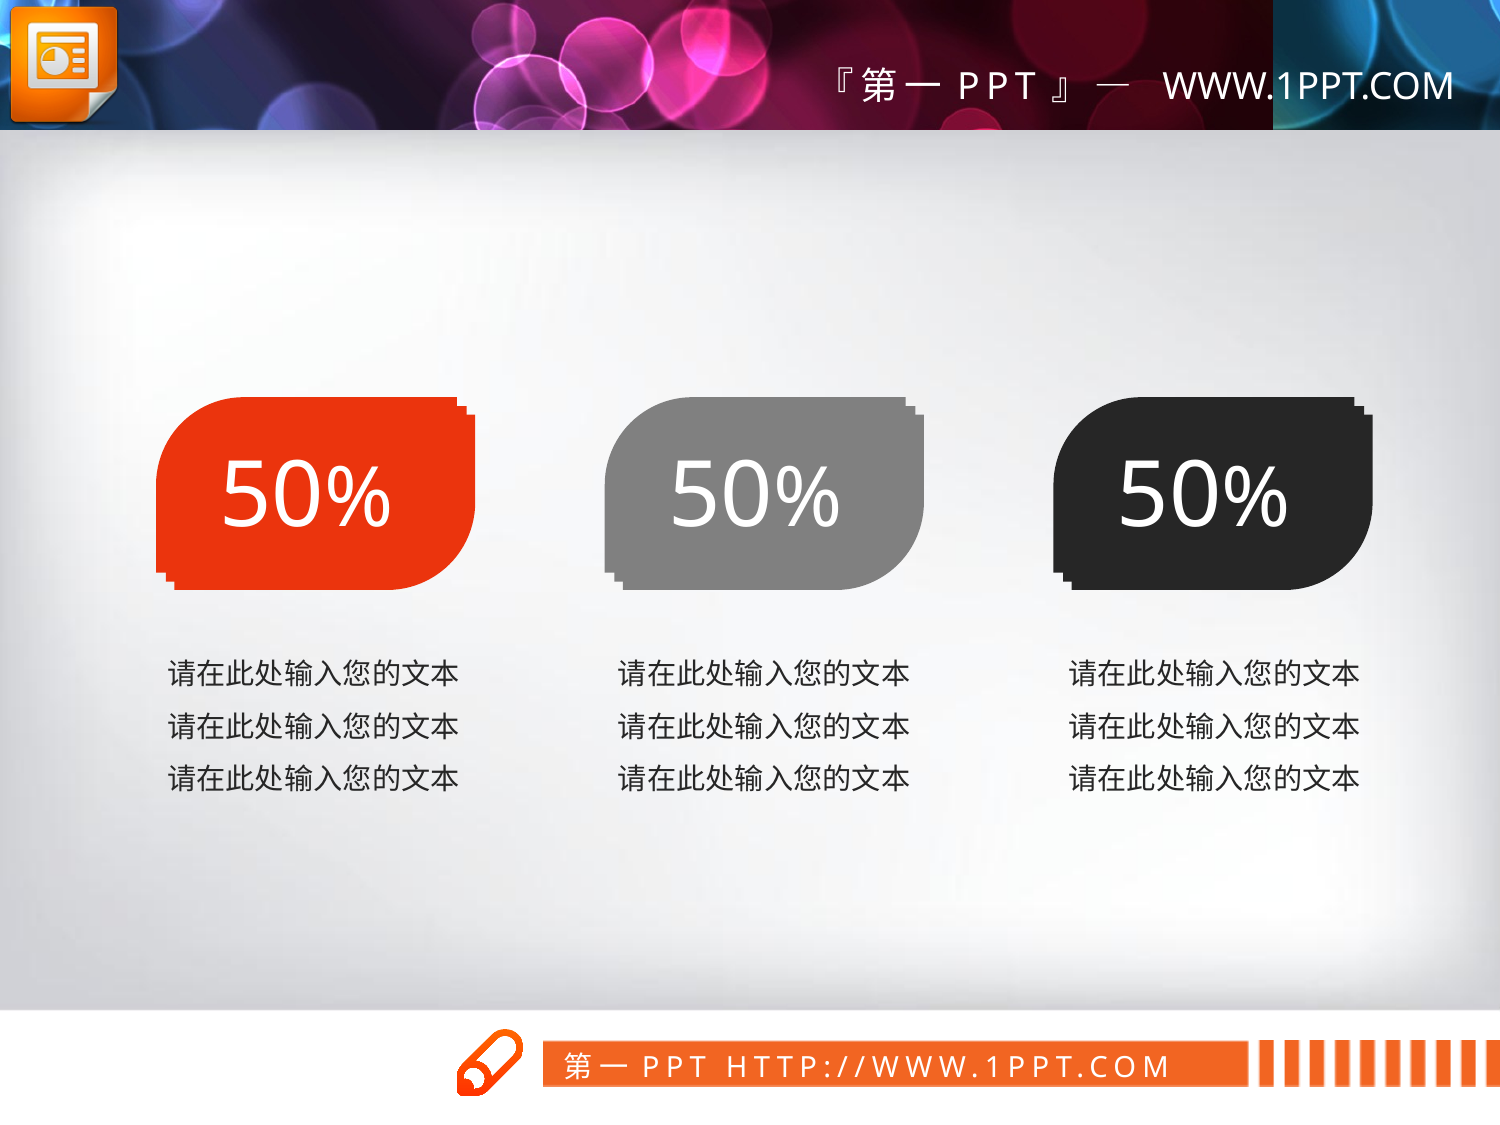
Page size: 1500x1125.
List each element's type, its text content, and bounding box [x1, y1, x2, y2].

picture [543, 1040, 1500, 1087]
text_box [604, 396, 925, 591]
text_box 请在此处输入您的文本 请在此处输入您的文本 请在此处输入您的文本 [100, 630, 527, 803]
text_box 请在此处输入您的文本 请在此处输入您的文本 请在此处输入您的文本 [1001, 630, 1428, 803]
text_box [155, 396, 476, 591]
text_box 请在此处输入您的文本 请在此处输入您的文本 请在此处输入您的文本 [550, 630, 978, 803]
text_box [1053, 396, 1373, 591]
picture [0, 0, 1500, 1012]
